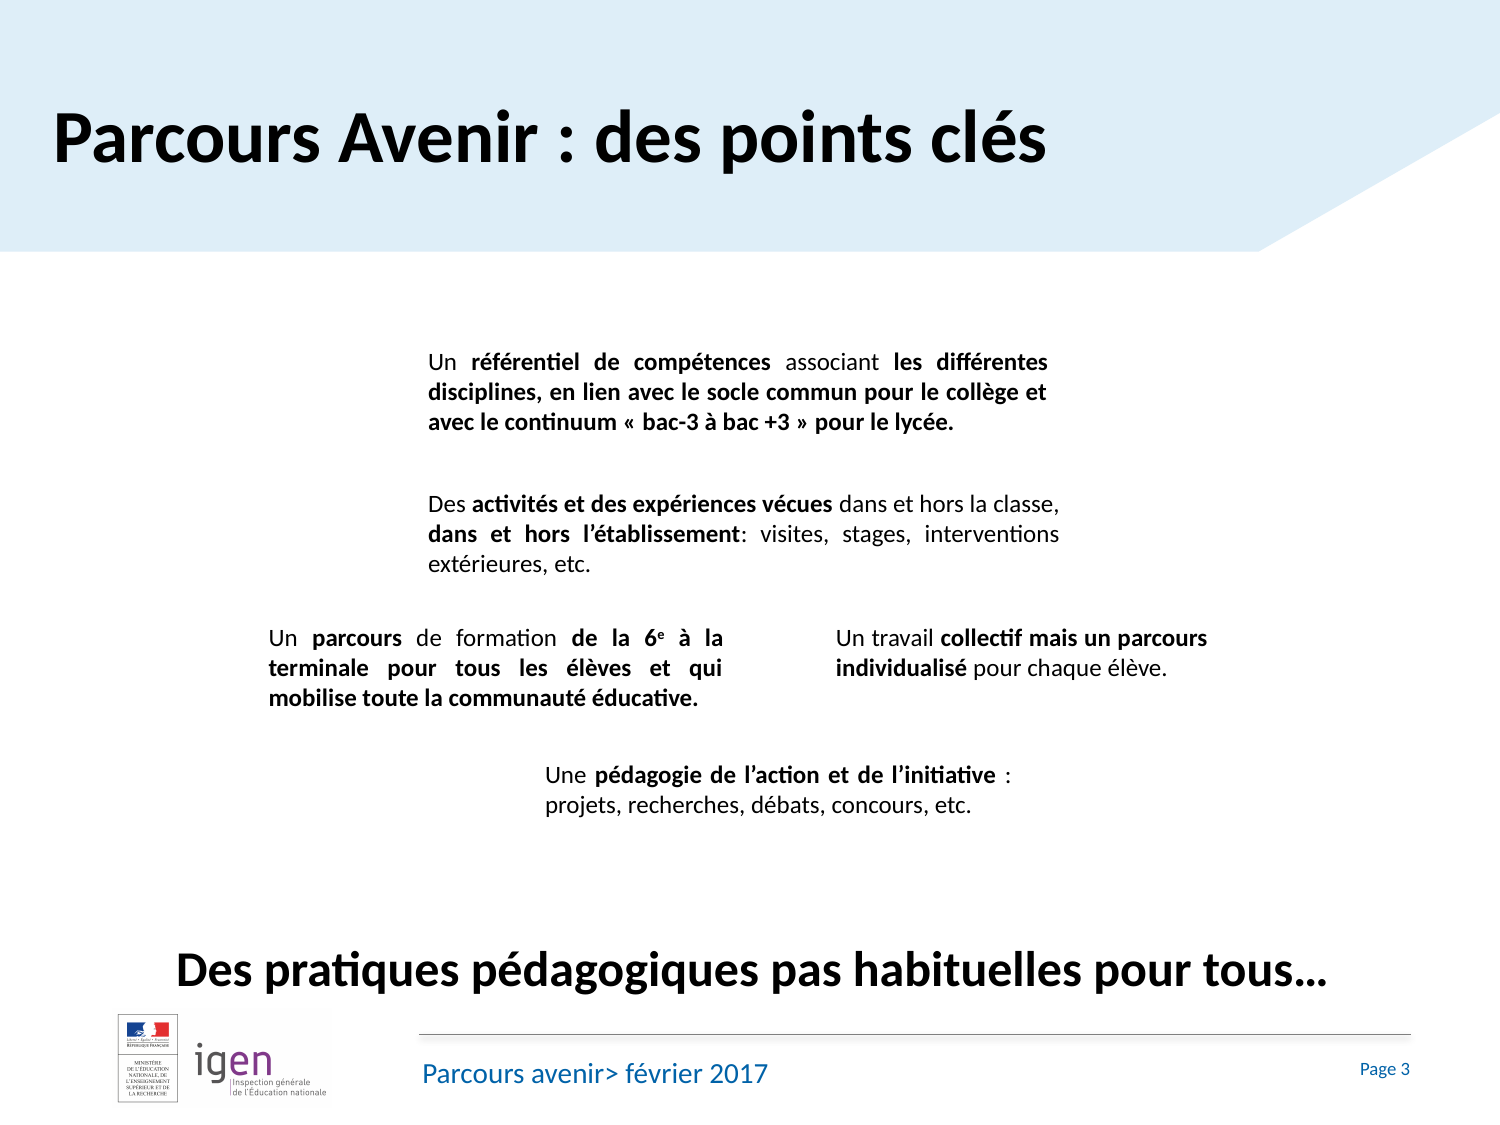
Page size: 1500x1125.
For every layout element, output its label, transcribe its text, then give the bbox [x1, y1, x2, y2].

text_box Un travail collectif mais un parcours individualisé pour chaque élève. [820, 614, 1223, 689]
text_box Des pratiques pédagogiques pas habituelles pour tous… [141, 928, 1365, 1004]
picture [112, 1008, 332, 1108]
text_box Un parcours de formation de la 6e à la terminale pour tous les élèves et qui mobilise toute la communauté éducative. [253, 614, 739, 719]
text_box Des activités et des expériences vécues dans et hors la classe, dans et hors l’établissement: visites, stages, interventions extérieures, etc. [413, 479, 1075, 585]
text_box Une pédagogie de l’action et de l’initiative : projets, recherches, débats, concours, etc. [530, 751, 1027, 827]
title Parcours Avenir : des points clés [53, 21, 1447, 244]
text_box Un référentiel de compétences associant les différentes disciplines, en lien avec le socle commun pour le collège et avec le continuum « bac-3 à bac +3 » pour le lycée. [413, 338, 1063, 443]
